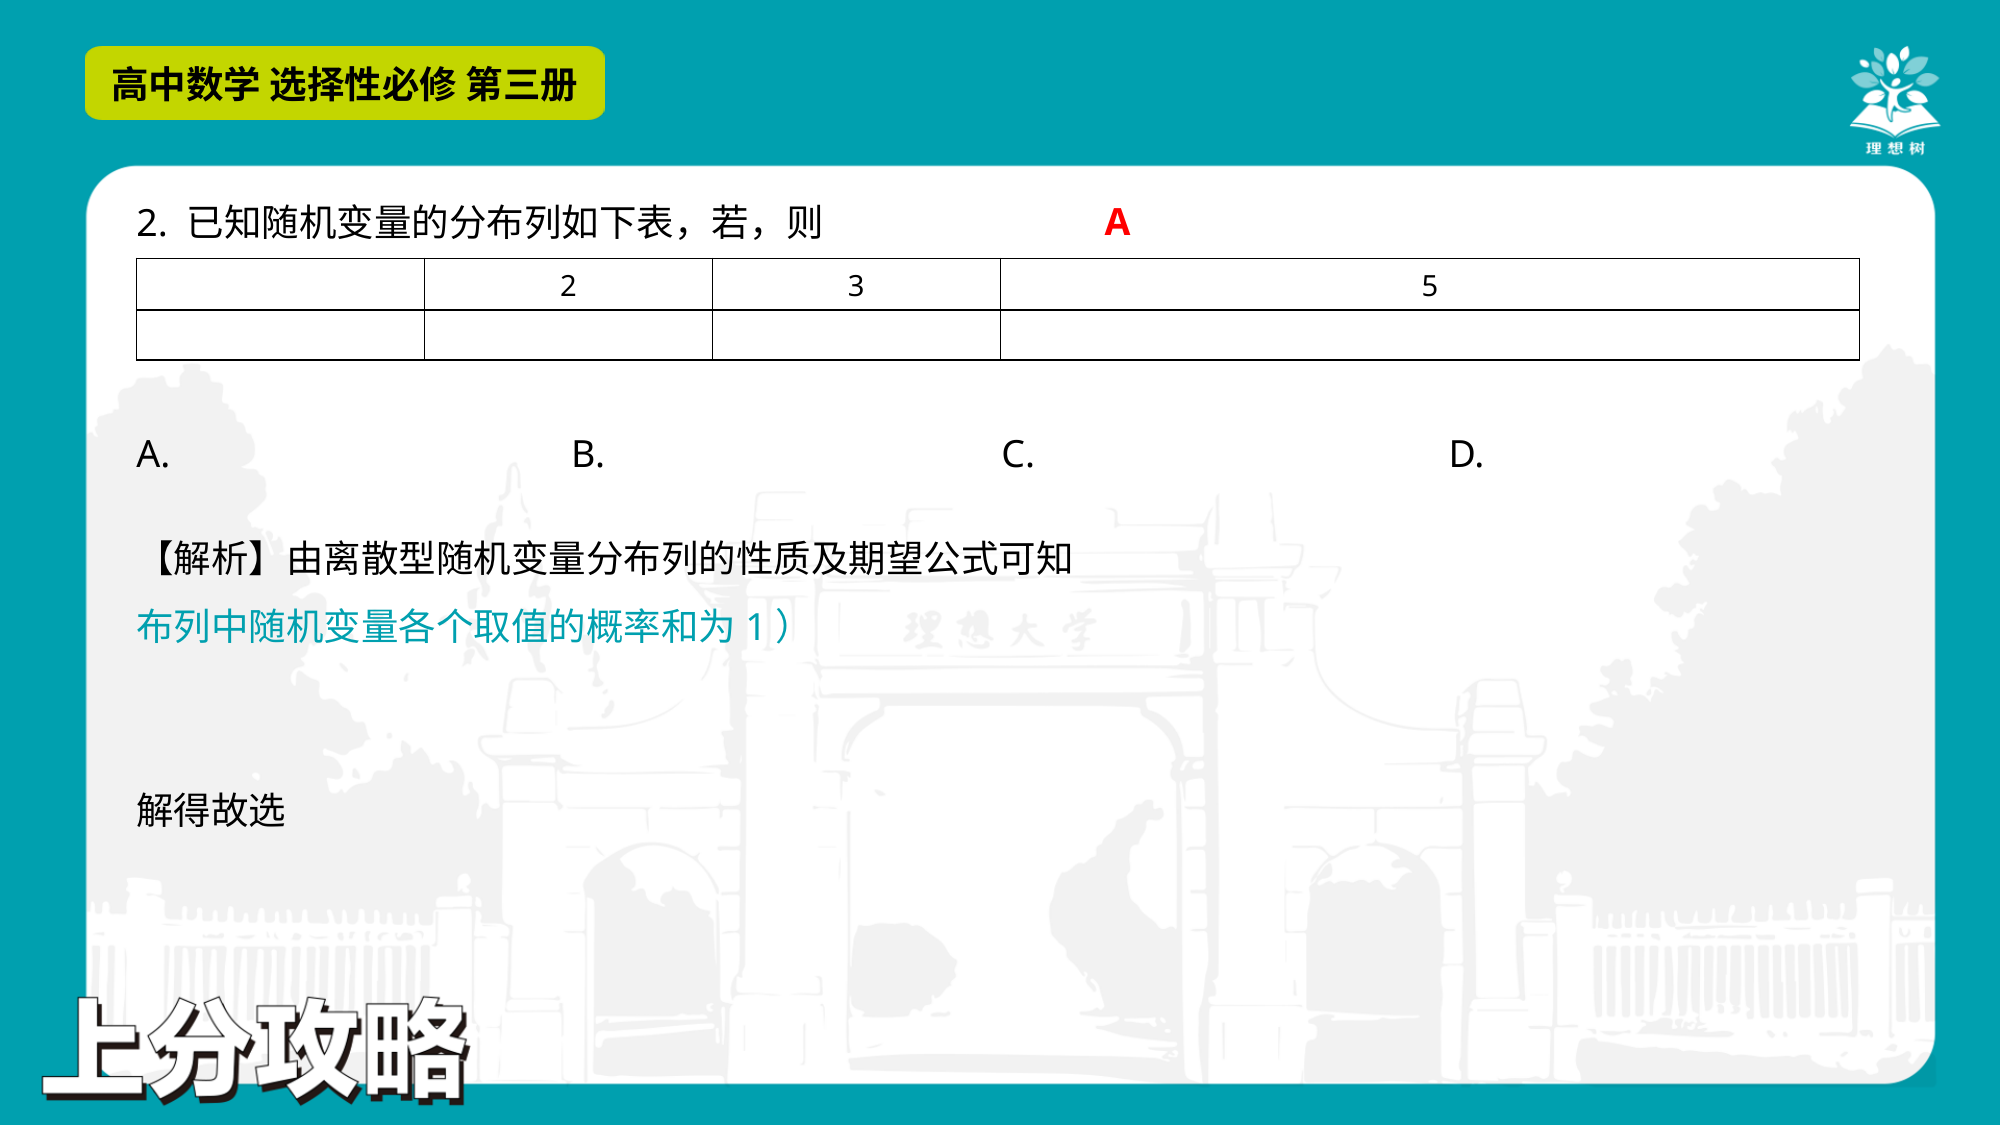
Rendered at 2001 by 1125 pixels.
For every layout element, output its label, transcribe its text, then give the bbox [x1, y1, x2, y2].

text_box A [1090, 176, 1145, 237]
picture [0, 0, 2000, 1125]
